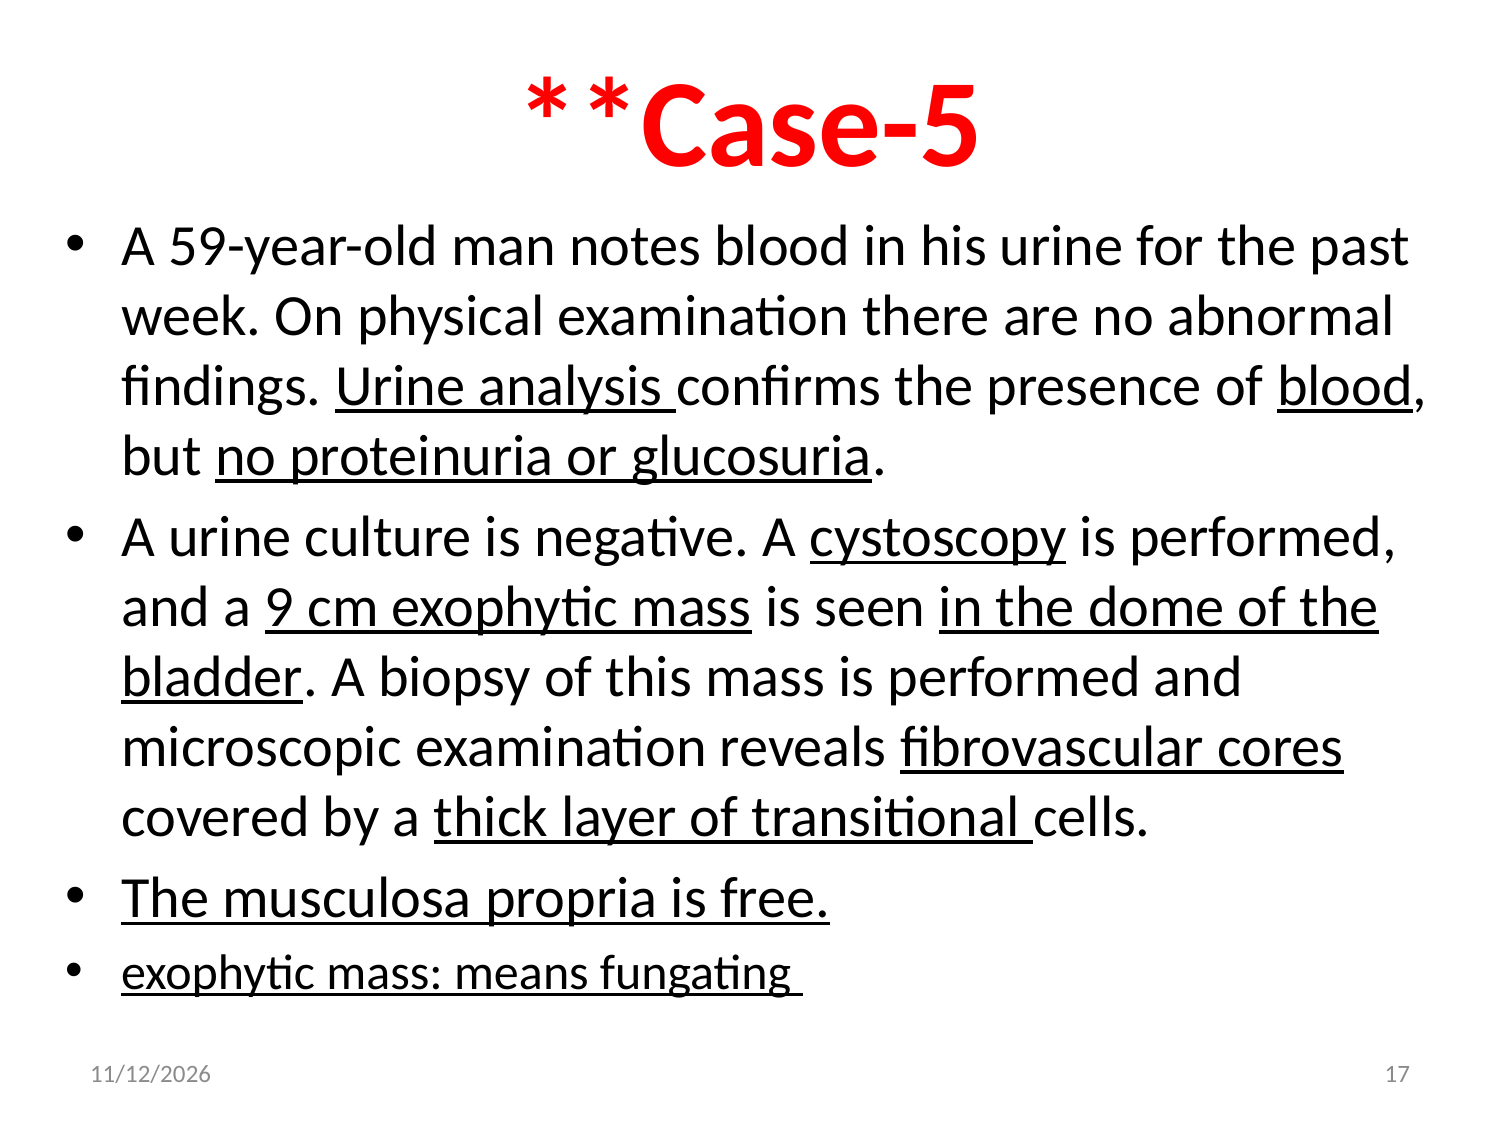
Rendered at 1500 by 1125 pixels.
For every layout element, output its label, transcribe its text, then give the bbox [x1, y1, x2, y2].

title **Case-5 [75, 45, 1425, 188]
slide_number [75, 1042, 425, 1103]
slide_number 17 [1074, 1042, 1425, 1103]
list A 59-year-old man notes blood in his urine for the past week. On physical examination there are no abnormal findings. Urine analysis confirms the presence of blood, but no proteinuria or glucosuria. A urine culture is negative. A cystoscopy is performed, and a 9 cm exophytic mass is seen in the dome of the bladder. A biopsy of this mass is performed and microscopic examination reveals fibrovascular cores covered by a thick layer of transitional cells. The musculosa propria is free. exophytic mass: means fungating [50, 200, 1463, 1075]
